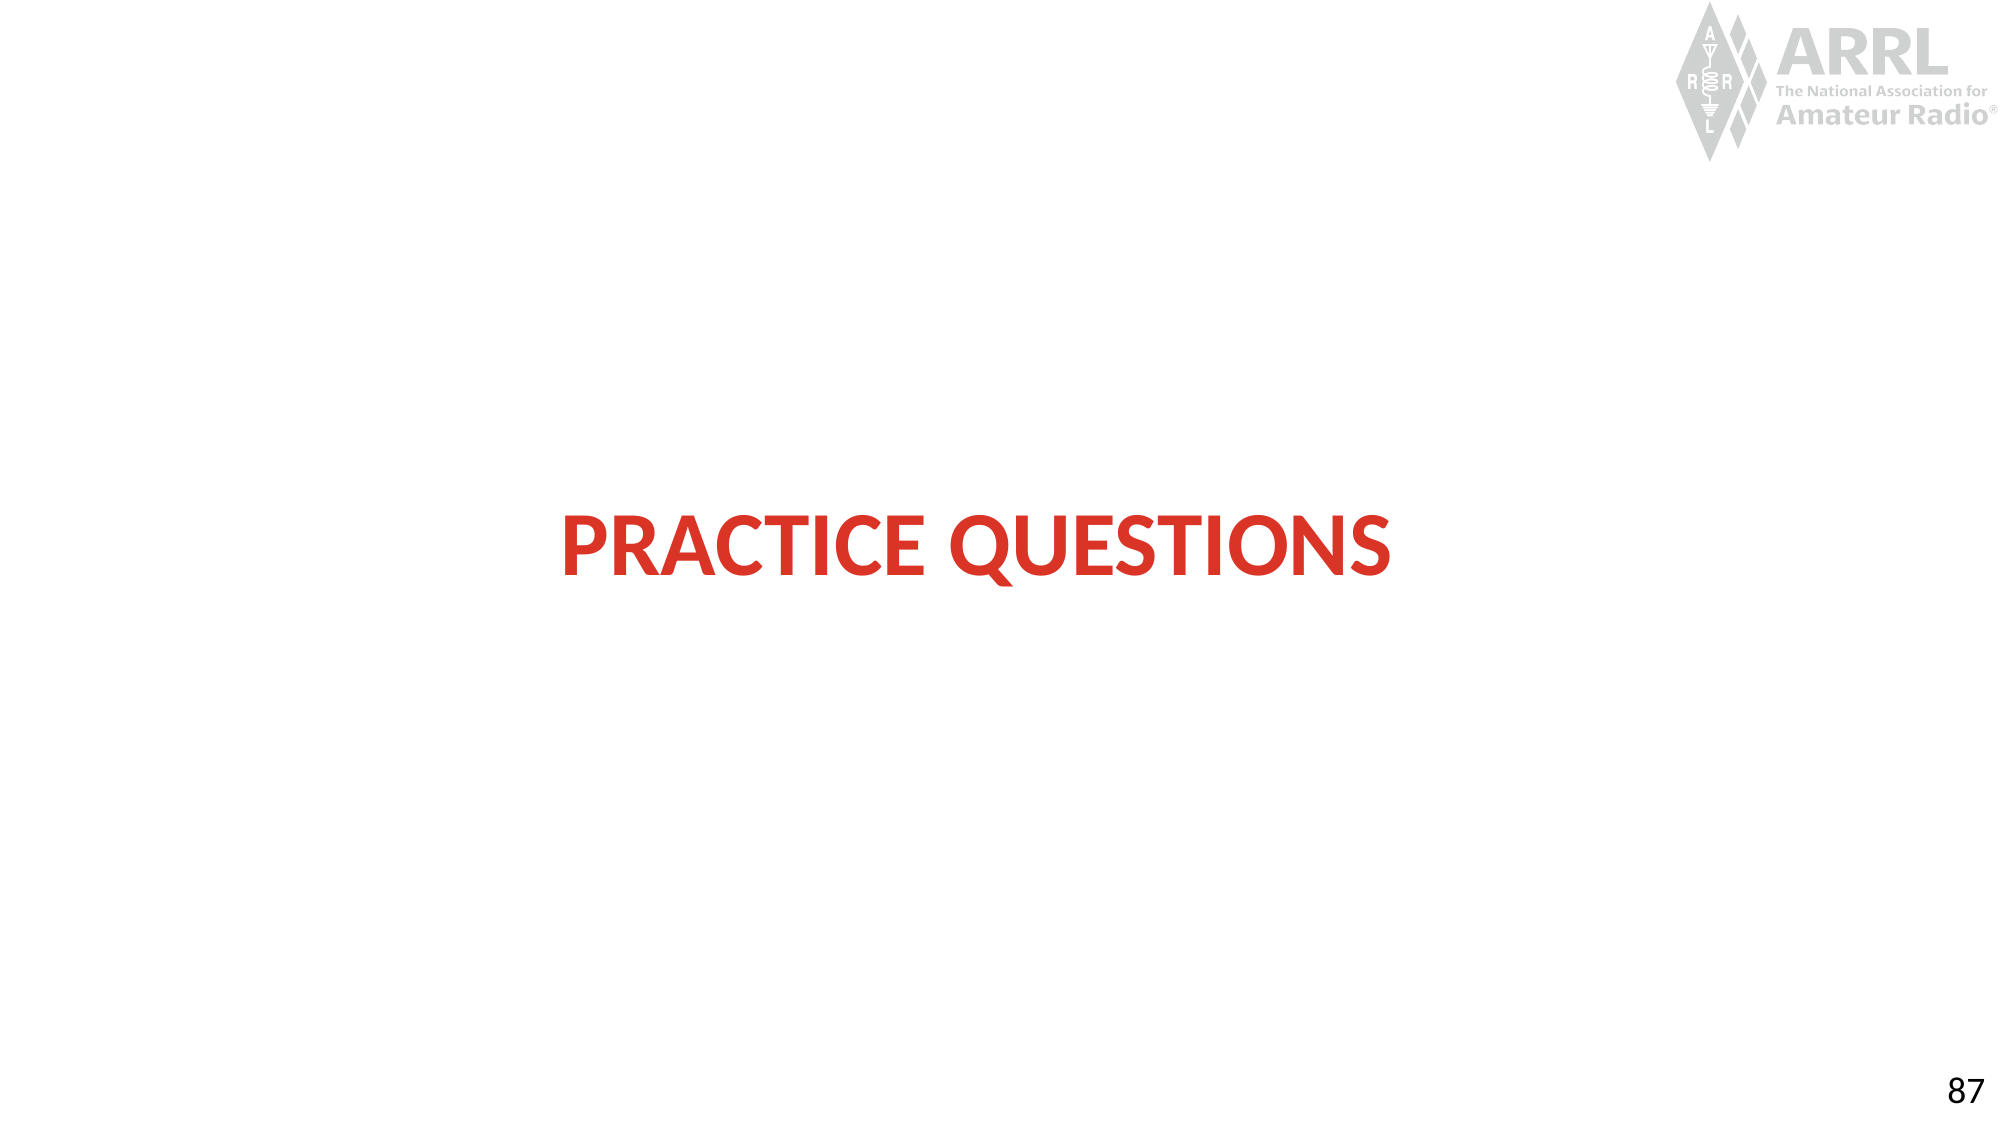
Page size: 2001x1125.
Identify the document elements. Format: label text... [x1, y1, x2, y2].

picture [1674, 0, 2000, 164]
title PRACTICE QUESTIONS [114, 437, 1840, 655]
